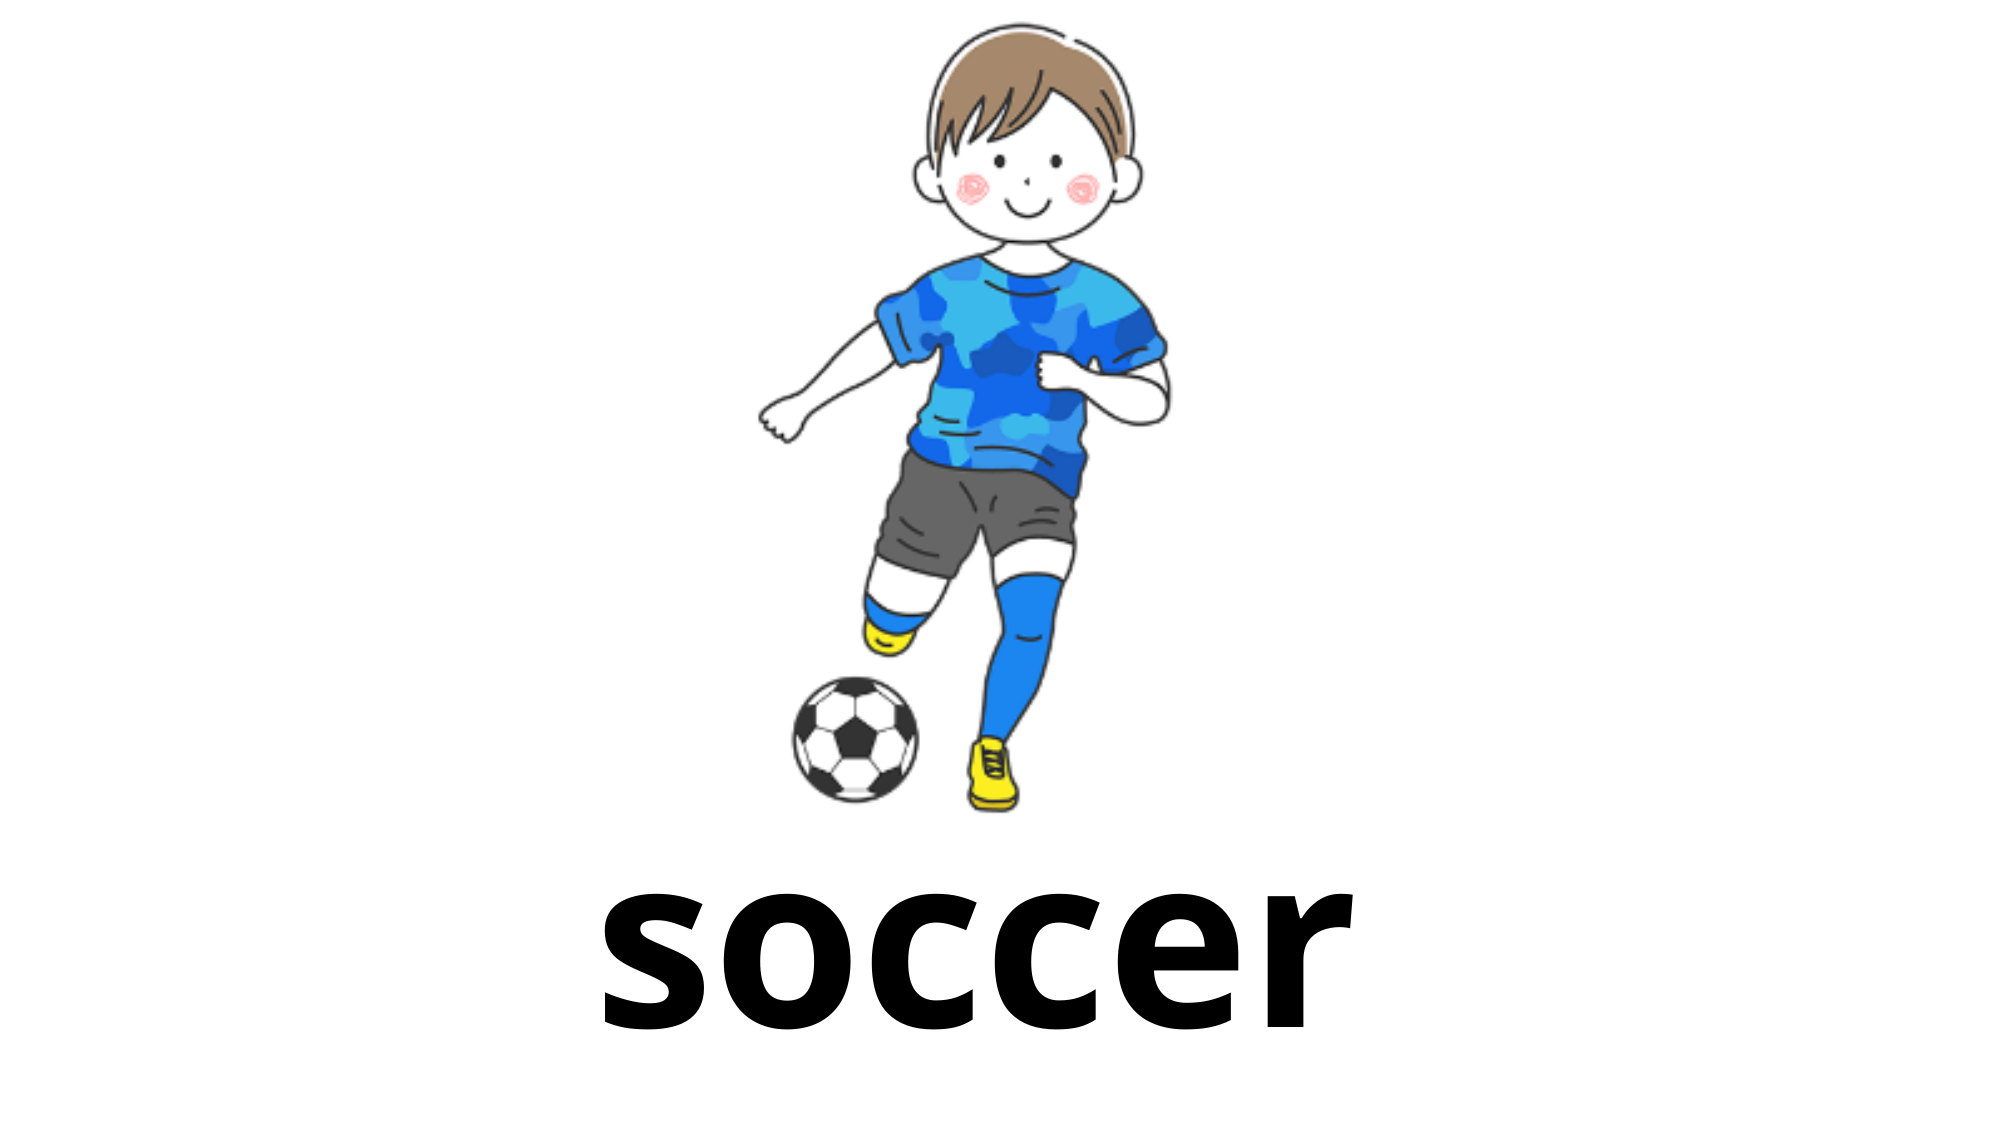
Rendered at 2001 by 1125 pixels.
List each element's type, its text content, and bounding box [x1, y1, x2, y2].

picture [634, 0, 1256, 866]
text_box soccer [579, 780, 1374, 1083]
